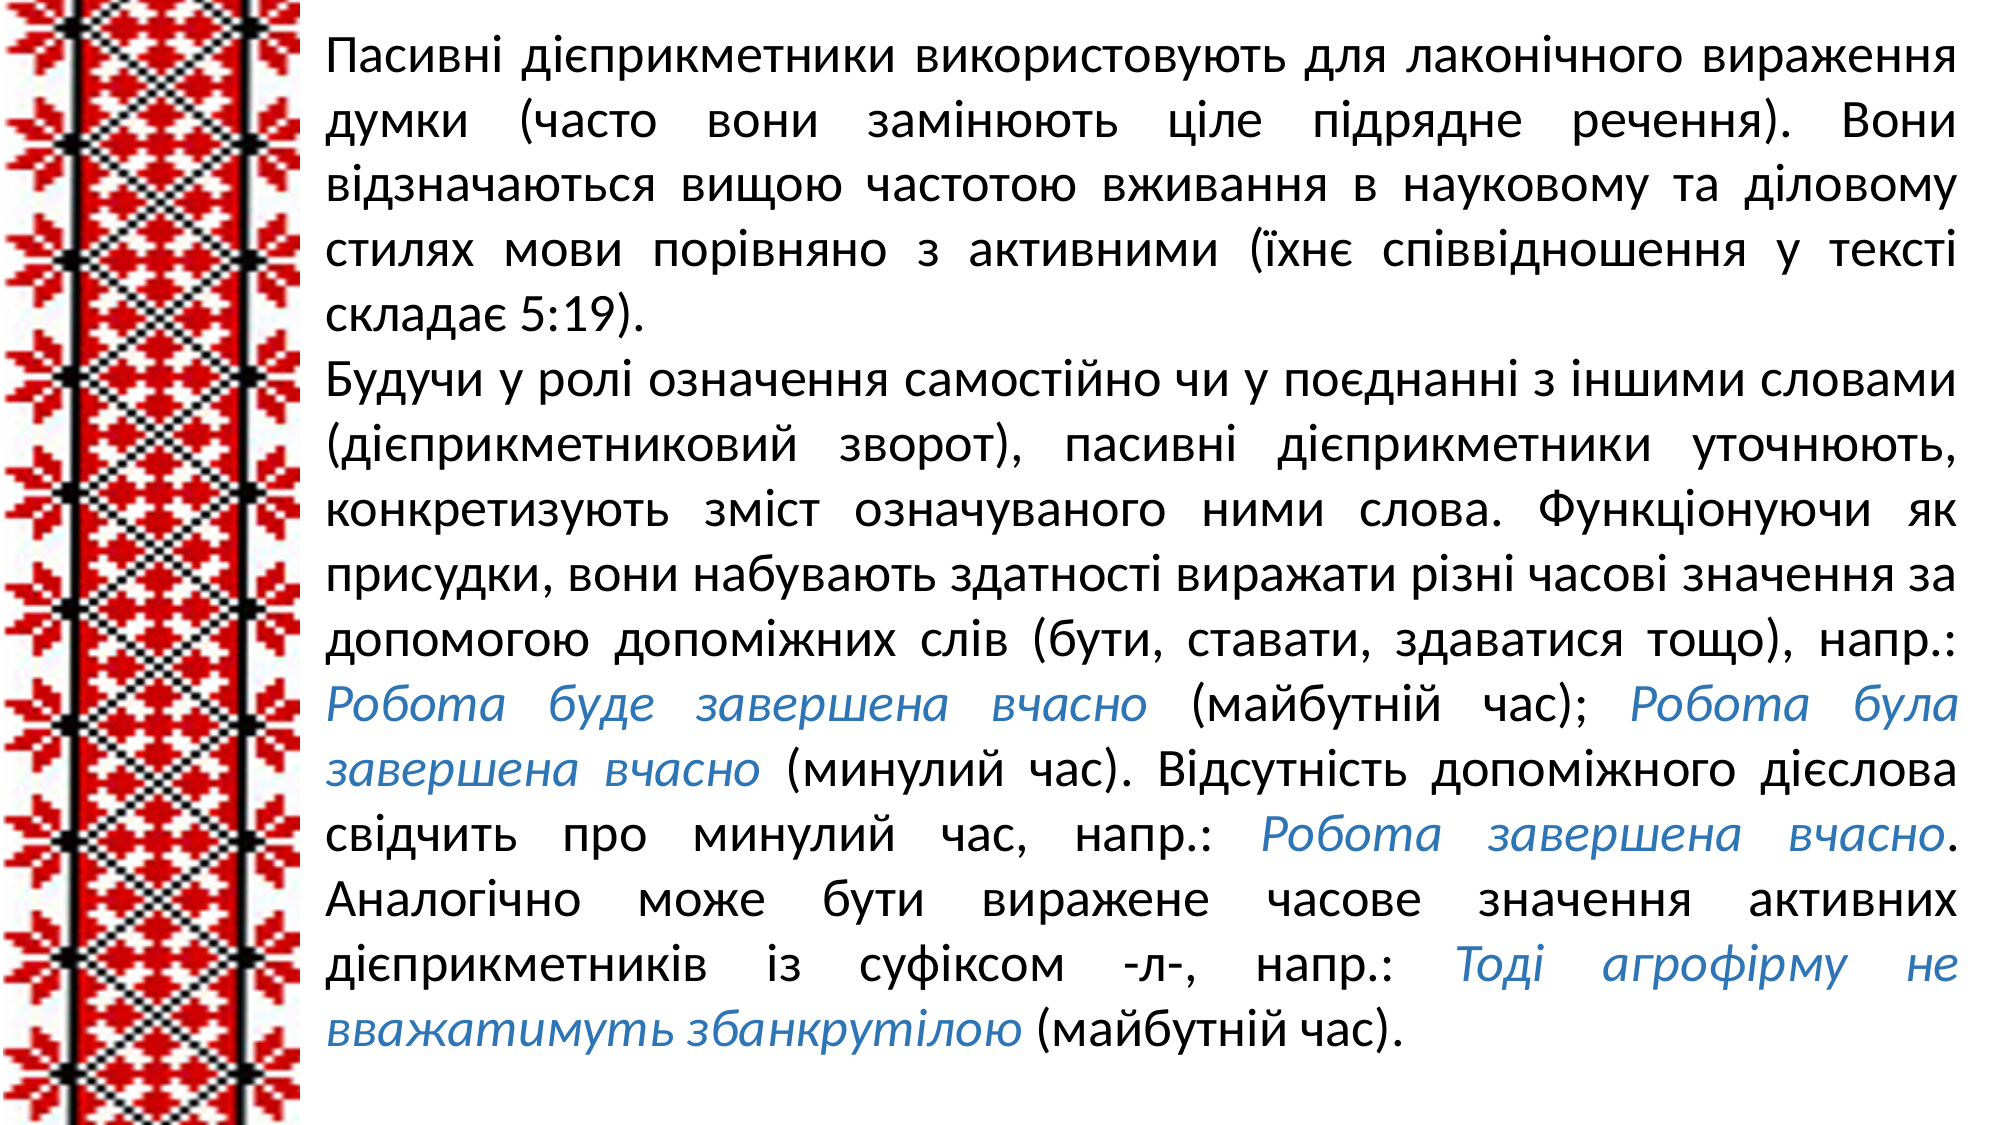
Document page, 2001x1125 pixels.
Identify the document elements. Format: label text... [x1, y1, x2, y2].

text_box Пасивні дієприкметники використовують для лаконічного вираження думки (часто вони замінюють ціле підрядне речення). Вони відзначаються вищою частотою вживання в науковому та діловому стилях мови порівняно з активними (їхнє співвідношення у тексті складає 5:19). Будучи у ролі означення самостійно чи у поєднанні з іншими словами (дієприкметниковий зворот), пасивні дієприкметники уточнюють, конкретизують зміст означуваного ними слова. Функціонуючи як присудки, вони набувають здатності виражати різні часові значення за допомогою допоміжних слів (бути, ставати, здаватися тощо), напр.: Робота буде завершена вчасно (майбутній час); Робота була завершена вчасно (минулий час). Відсутність допоміжного дієслова свідчить про минулий час, напр.: Робота завершена вчасно. Аналогічно може бути виражене часове значення активних дієприкметників із суфіксом -л-, напр.: Тоді агрофірму не вважатимуть збанкрутілою (майбутній час). [310, 10, 1976, 1065]
picture [3, 0, 300, 1125]
